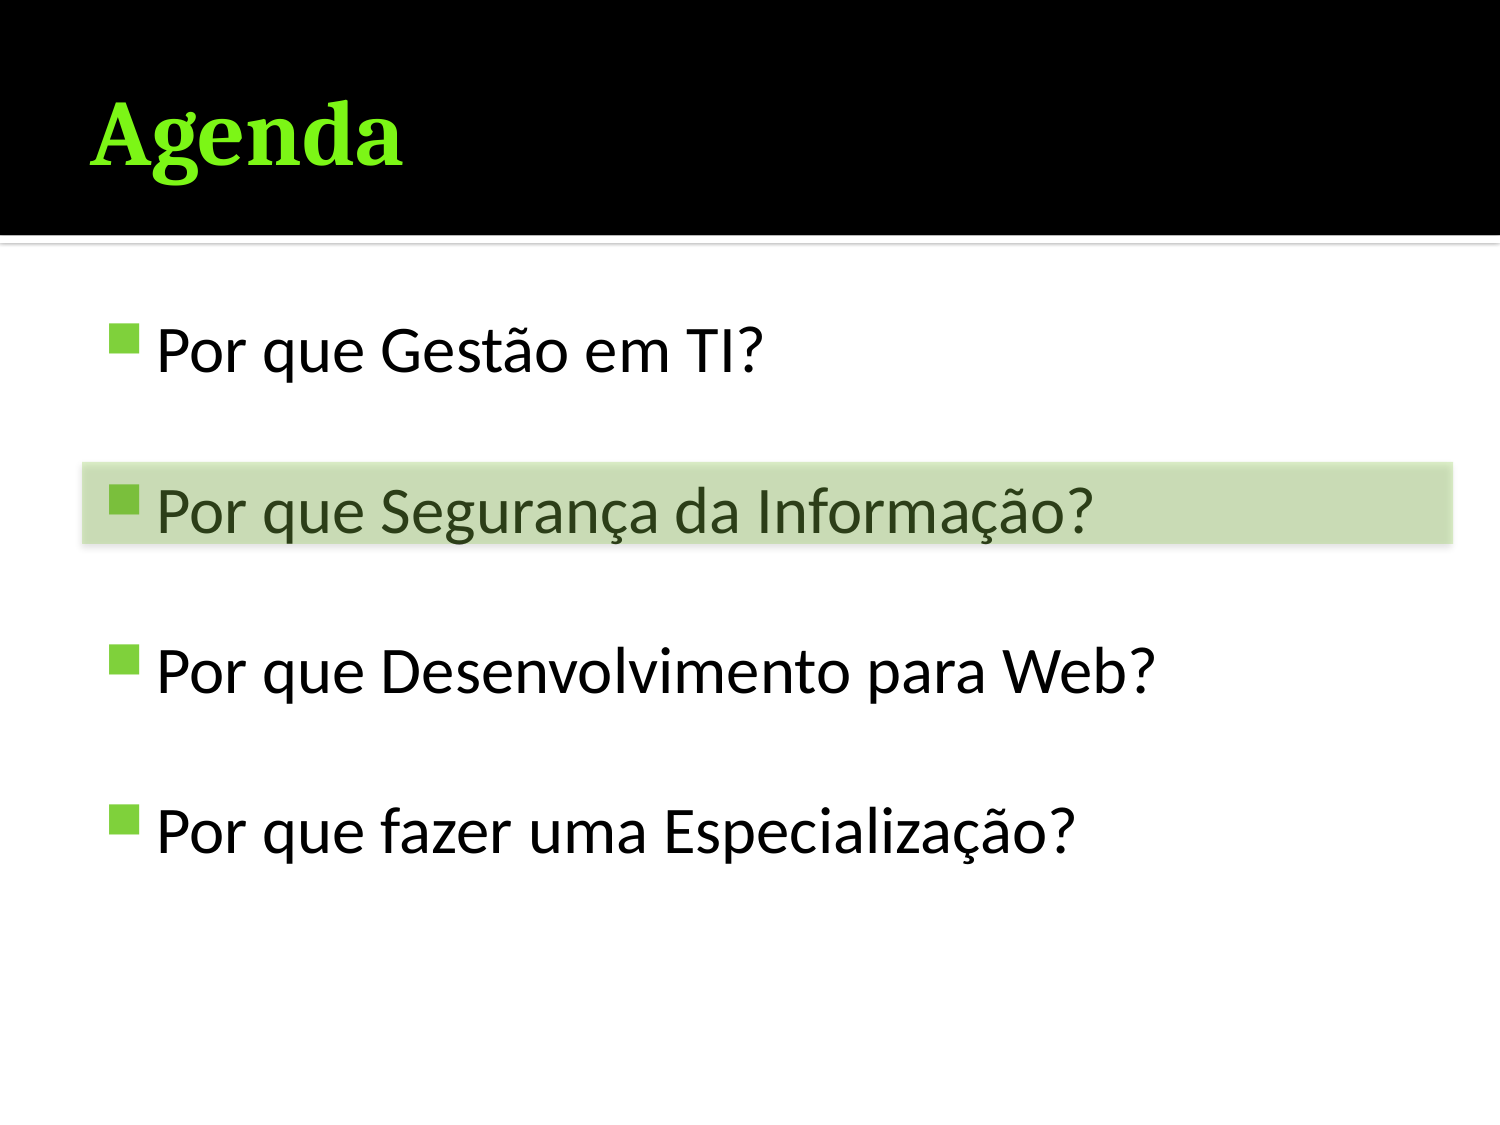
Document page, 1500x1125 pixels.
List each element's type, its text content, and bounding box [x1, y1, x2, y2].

list Por que Gestão em TI? Por que Segurança da Informação? Por que Desenvolvimento para Web? Por que fazer uma Especialização? [75, 291, 1425, 1079]
title Agenda [75, 25, 1425, 231]
text_box [81, 461, 1454, 544]
